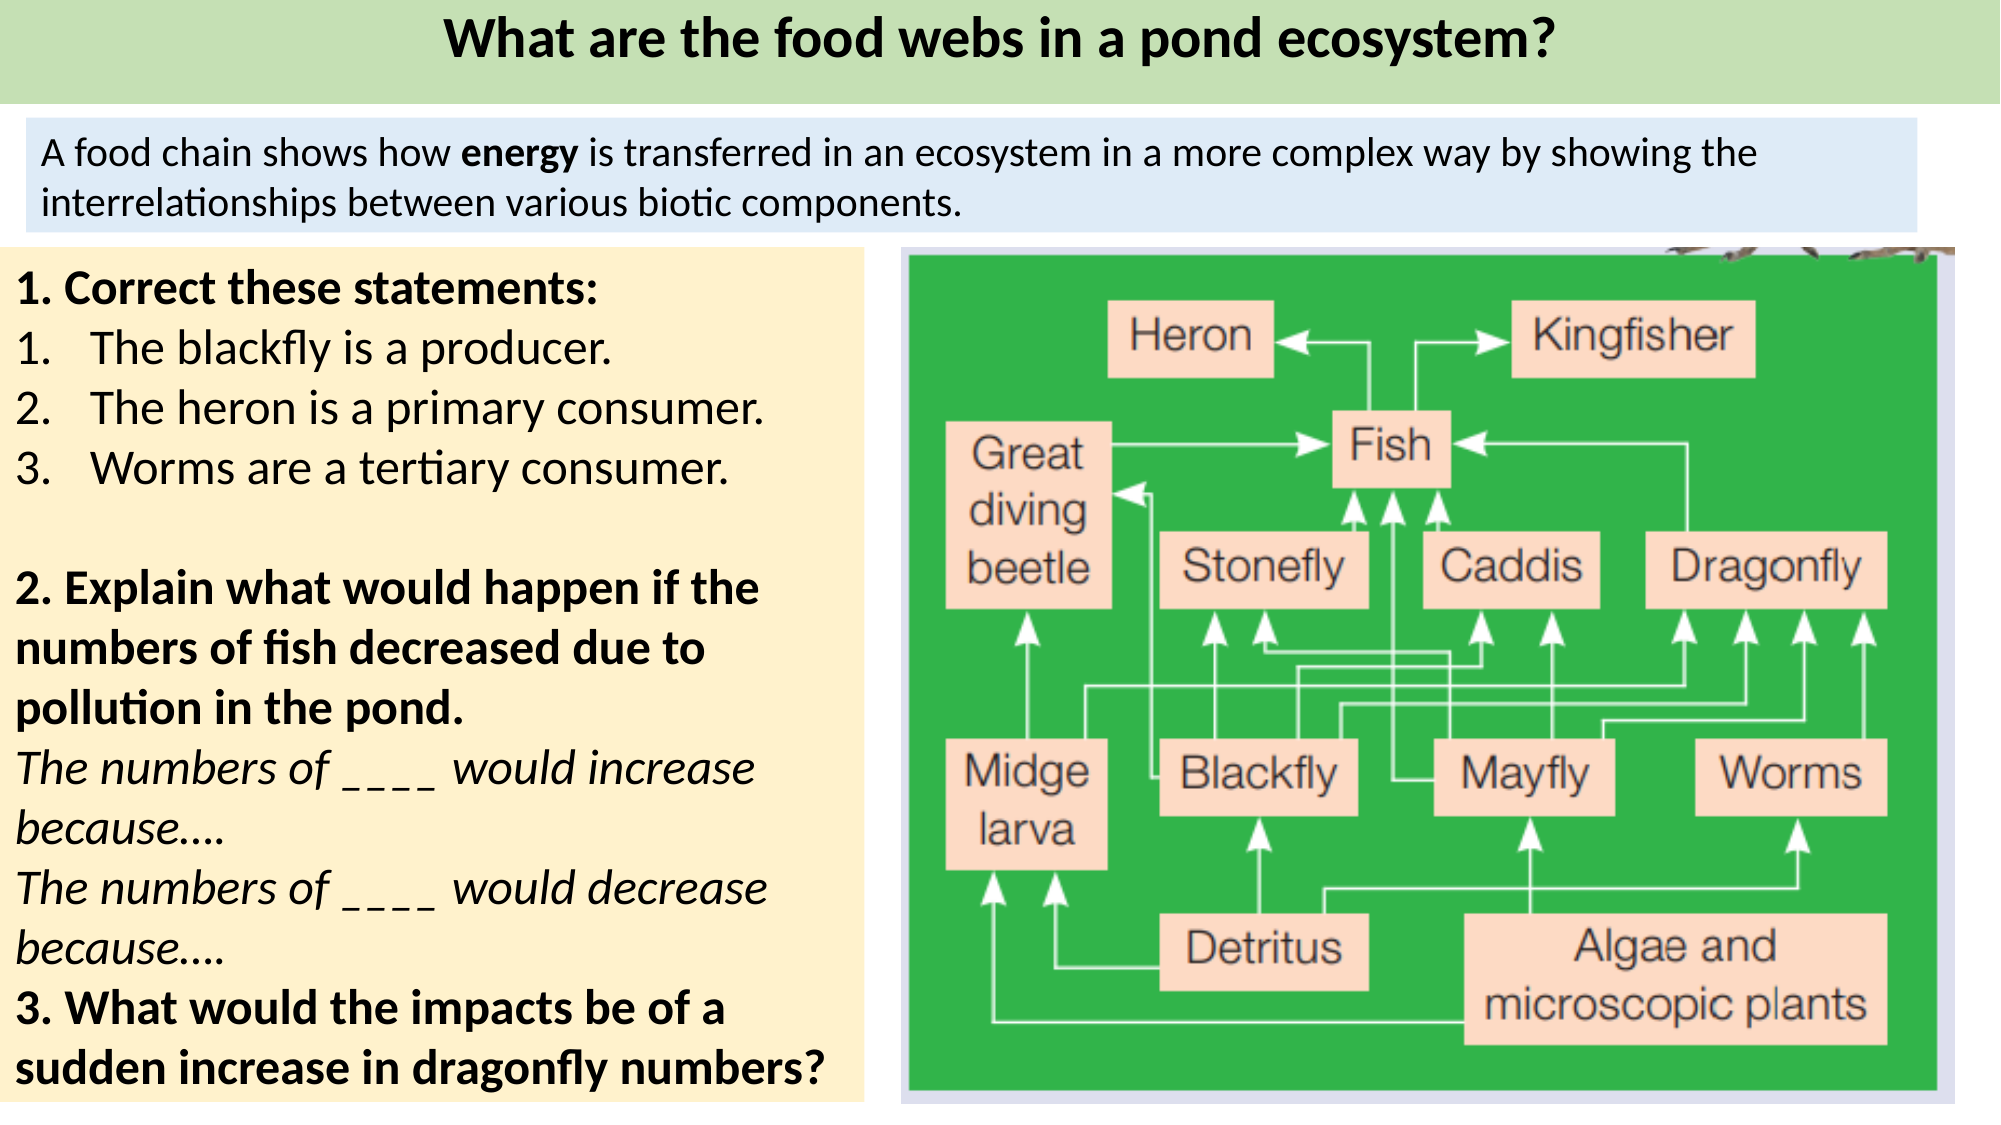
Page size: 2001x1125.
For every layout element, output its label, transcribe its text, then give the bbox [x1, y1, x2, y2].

text_box 1. Correct these statements: The blackfly is a producer. The heron is a primary consumer. Worms are a tertiary consumer. 2. Explain what would happen if the numbers of fish decreased due to pollution in the pond. The numbers of ____ would increase because…. The numbers of ____ would decrease because…. 3. What would the impacts be of a sudden increase in dragonfly numbers? [0, 247, 865, 1102]
text_box A food chain shows how energy is transferred in an ecosystem in a more complex way by showing the interrelationships between various biotic components. [26, 117, 1918, 233]
text_box What are the food webs in a pond ecosystem? [0, 0, 2000, 104]
picture [901, 247, 1955, 1104]
